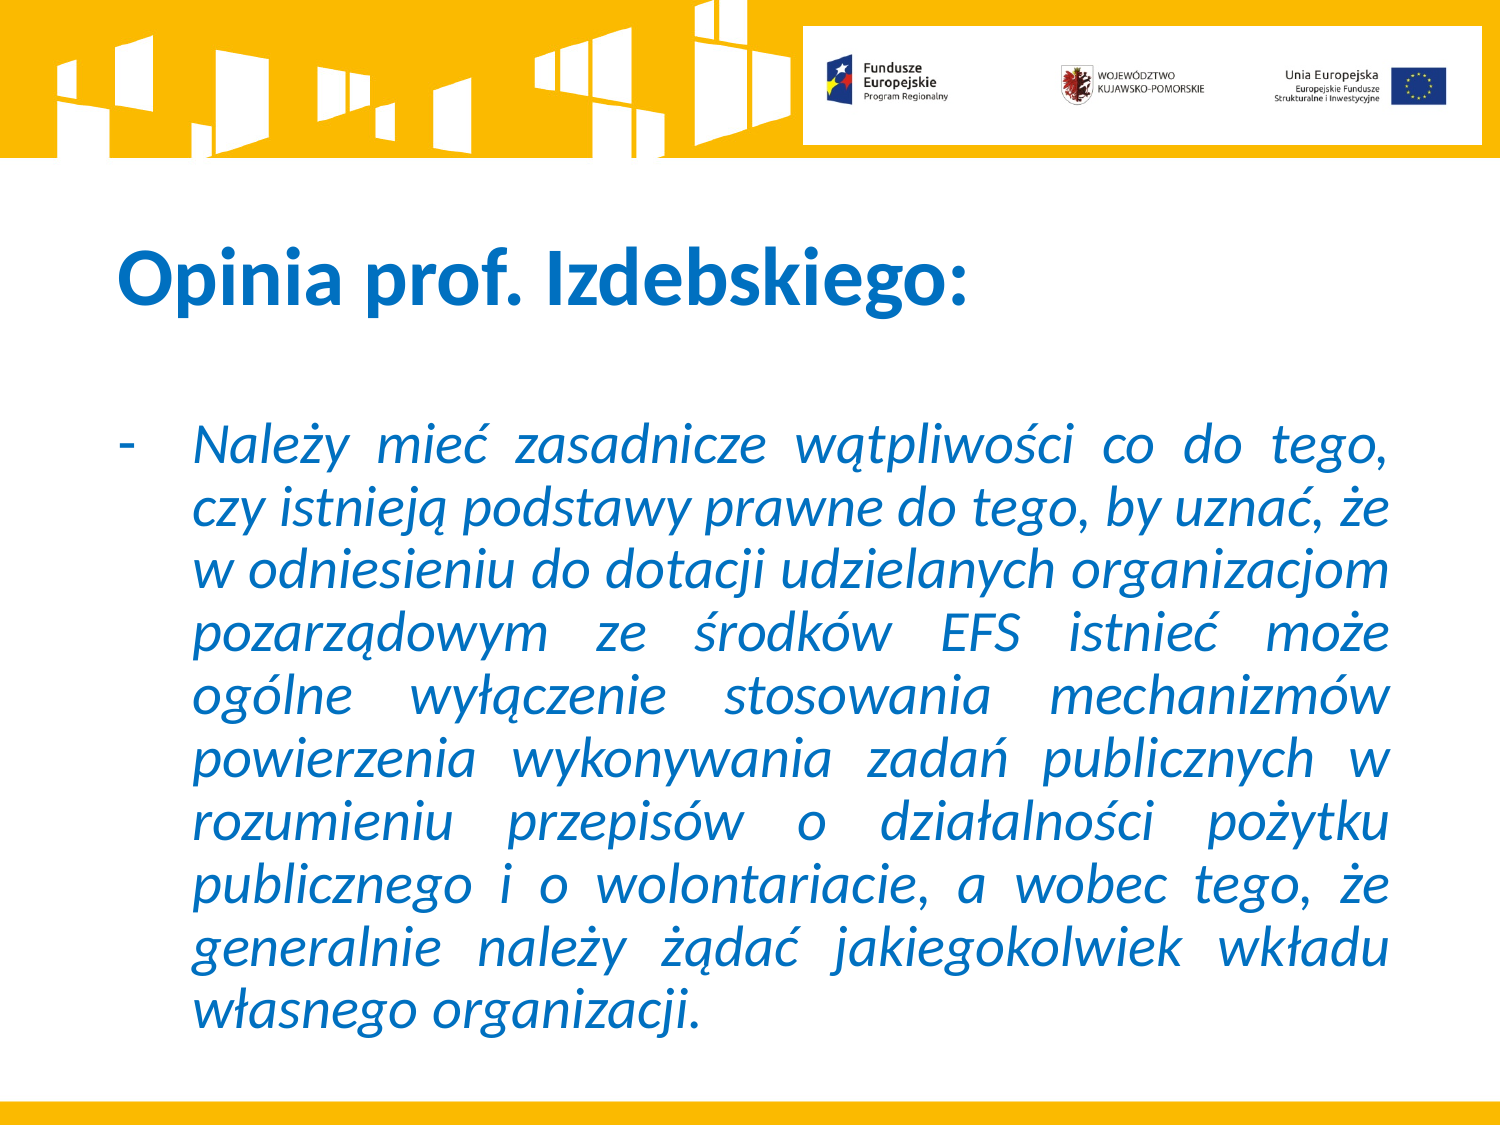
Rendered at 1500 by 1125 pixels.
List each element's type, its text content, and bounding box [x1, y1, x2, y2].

picture [0, 0, 1500, 1125]
list Opinia prof. Izdebskiego: Należy mieć zasadnicze wątpliwości co do tego, czy istnieją podstawy prawne do tego, by uznać, że w odniesieniu do dotacji udzielanych organizacjom pozarządowym ze środków EFS istnieć może ogólne wyłączenie stosowania mechanizmów powierzenia wykonywania zadań publicznych w rozumieniu przepisów o działalności pożytku publicznego i o wolontariacie, a wobec tego, że generalnie należy żądać jakiegokolwiek wkładu własnego organizacji. [102, 225, 1407, 1056]
